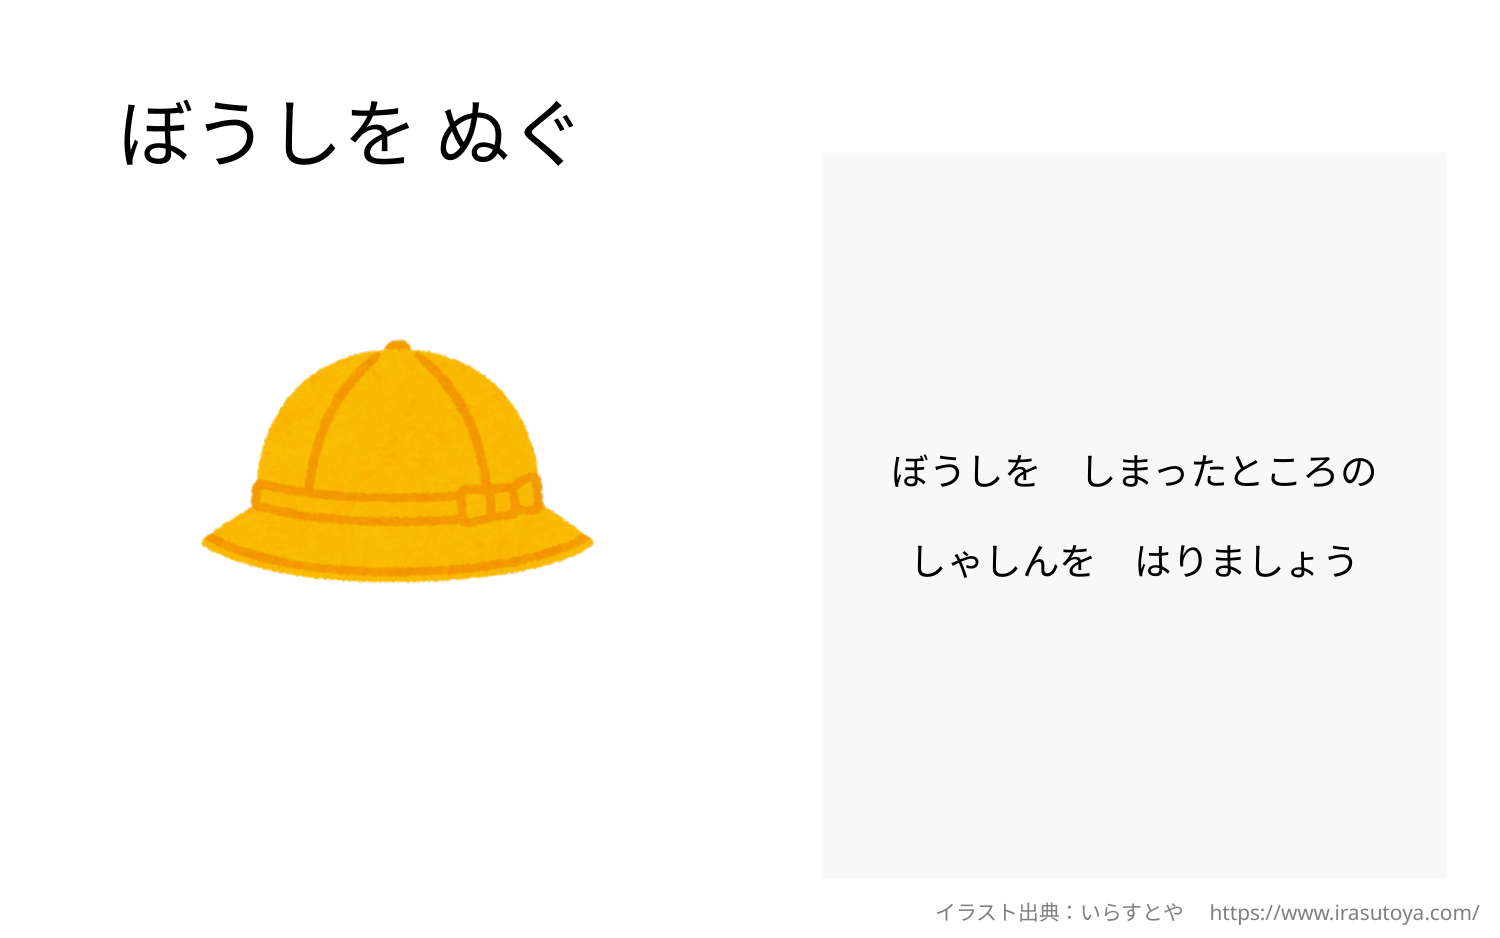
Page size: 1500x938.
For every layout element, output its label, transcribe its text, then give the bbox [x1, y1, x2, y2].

text_box ぼうしを しまったところの しゃしんを はりましょう [823, 152, 1447, 880]
picture [184, 280, 613, 633]
text_box ぼうしを ぬぐ [104, 78, 754, 184]
